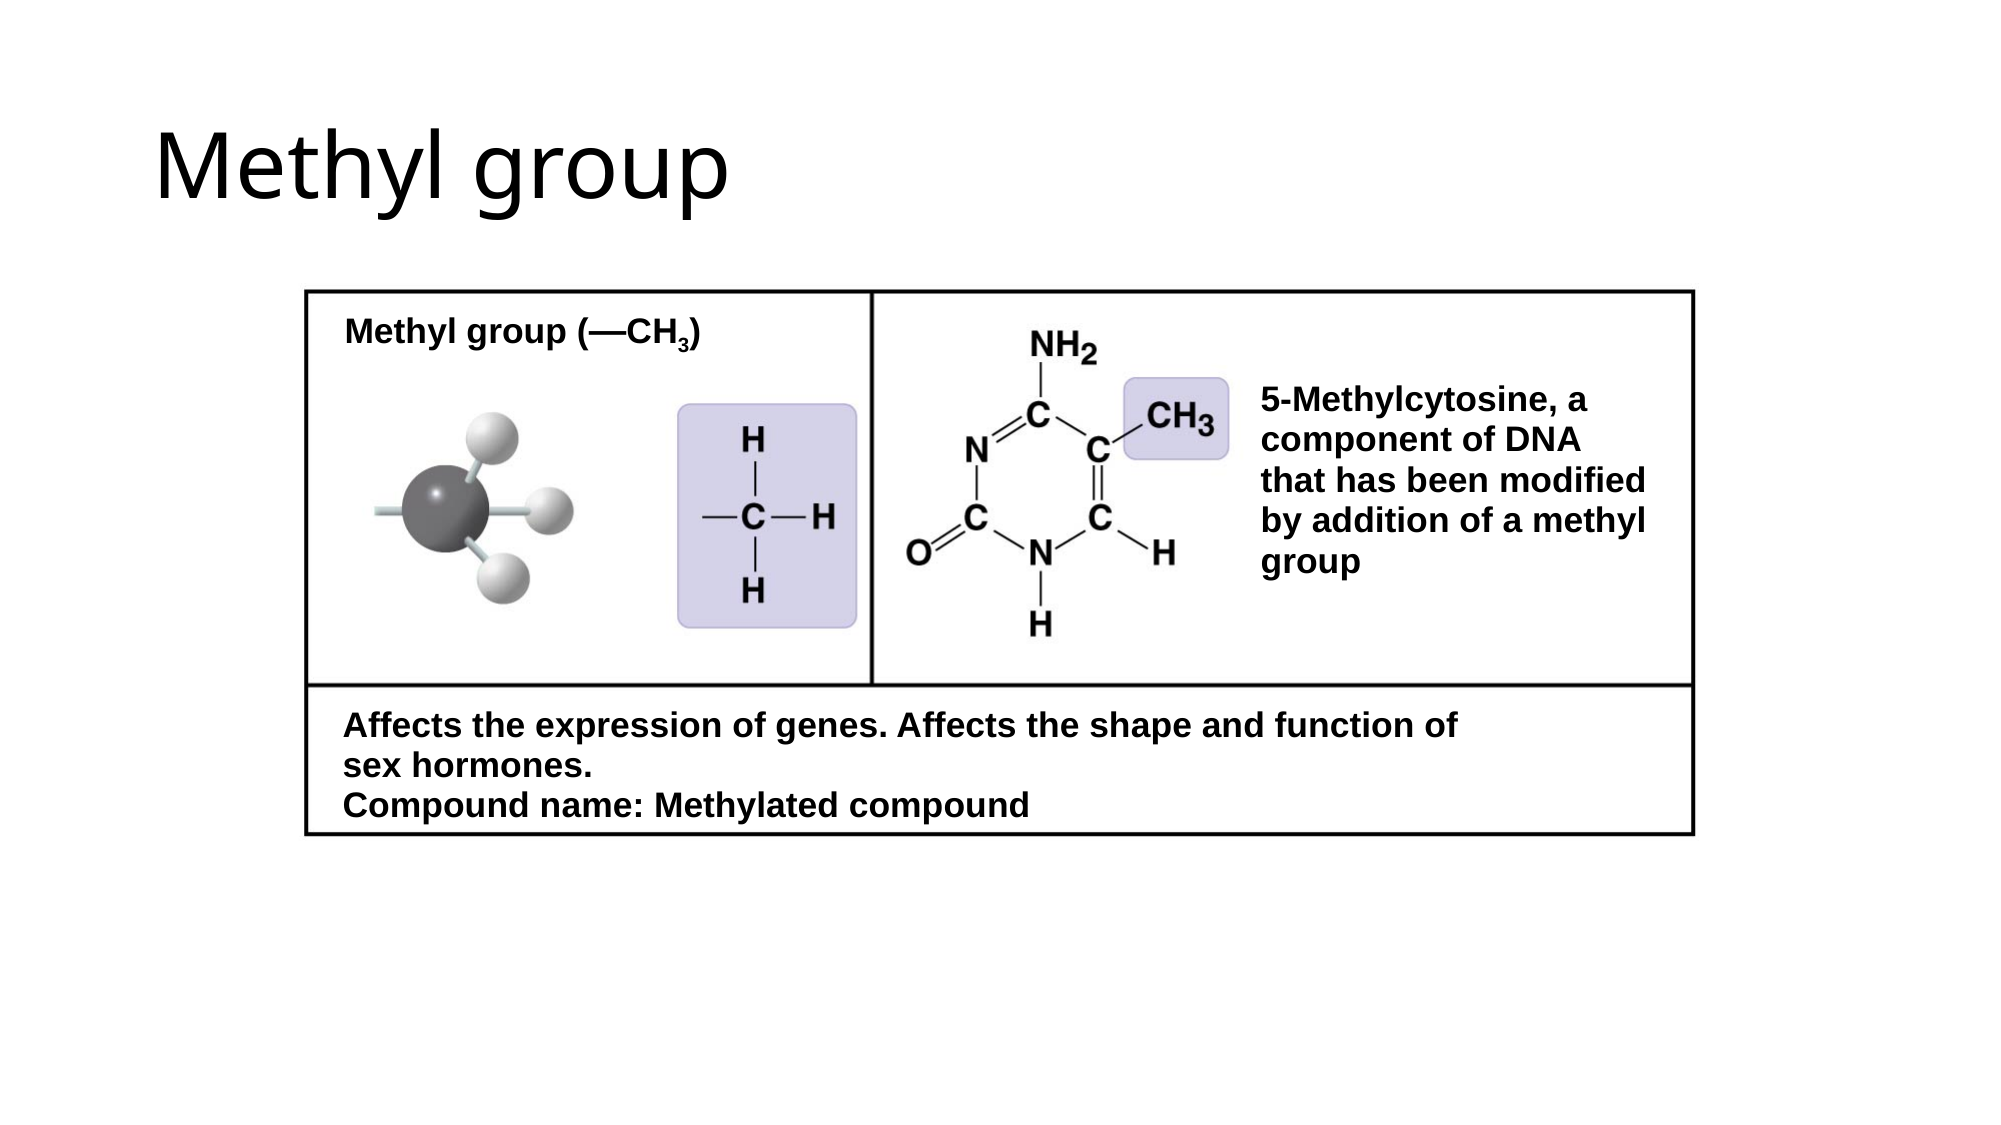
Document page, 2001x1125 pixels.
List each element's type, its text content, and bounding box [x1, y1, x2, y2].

picture [298, 283, 1701, 841]
title Methyl group [137, 59, 1863, 278]
